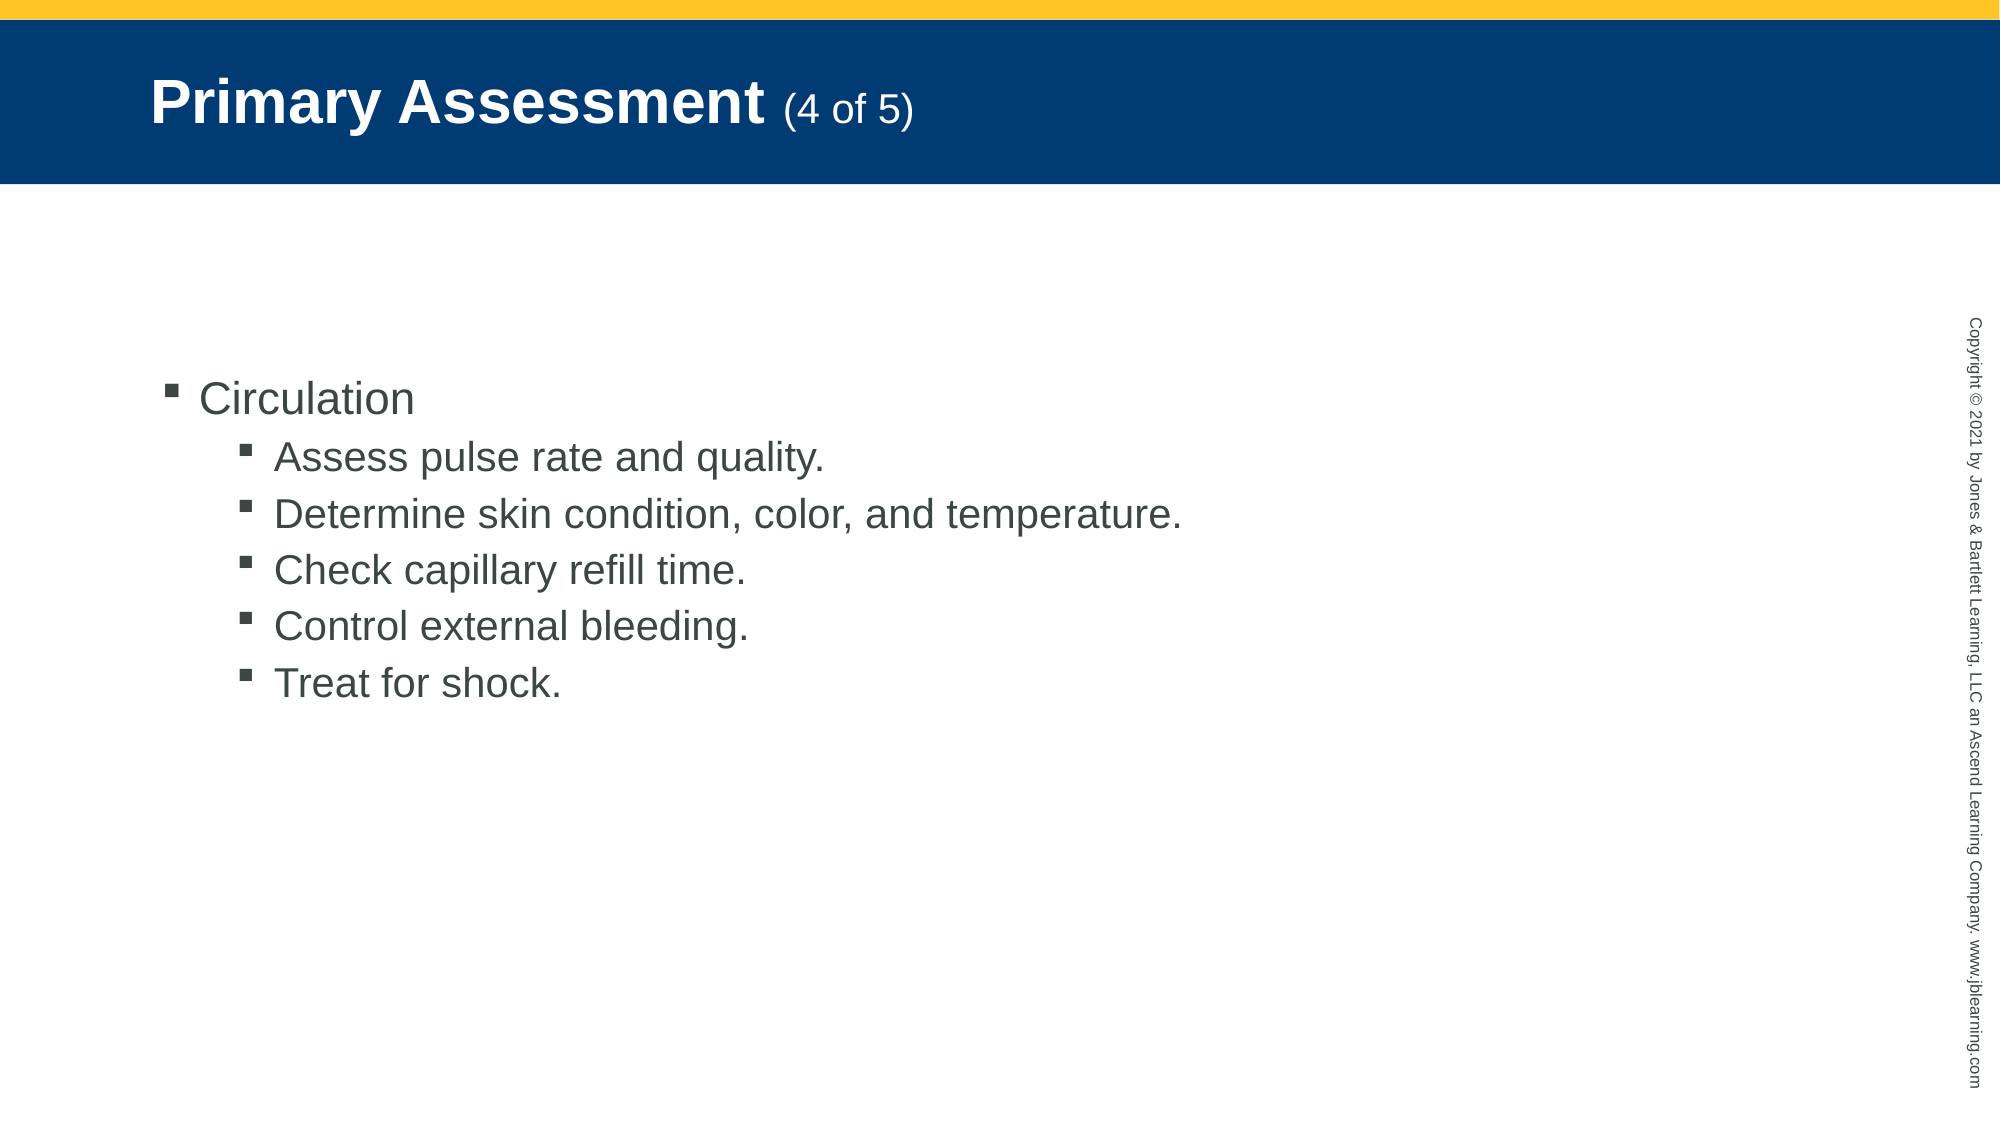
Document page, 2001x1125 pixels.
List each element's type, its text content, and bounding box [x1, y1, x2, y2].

list Circulation Assess pulse rate and quality. Determine skin condition, color, and temperature. Check capillary refill time. Control external bleeding. Treat for shock. [146, 361, 1859, 1016]
title Primary Assessment (4 of 5) [0, 19, 2000, 185]
